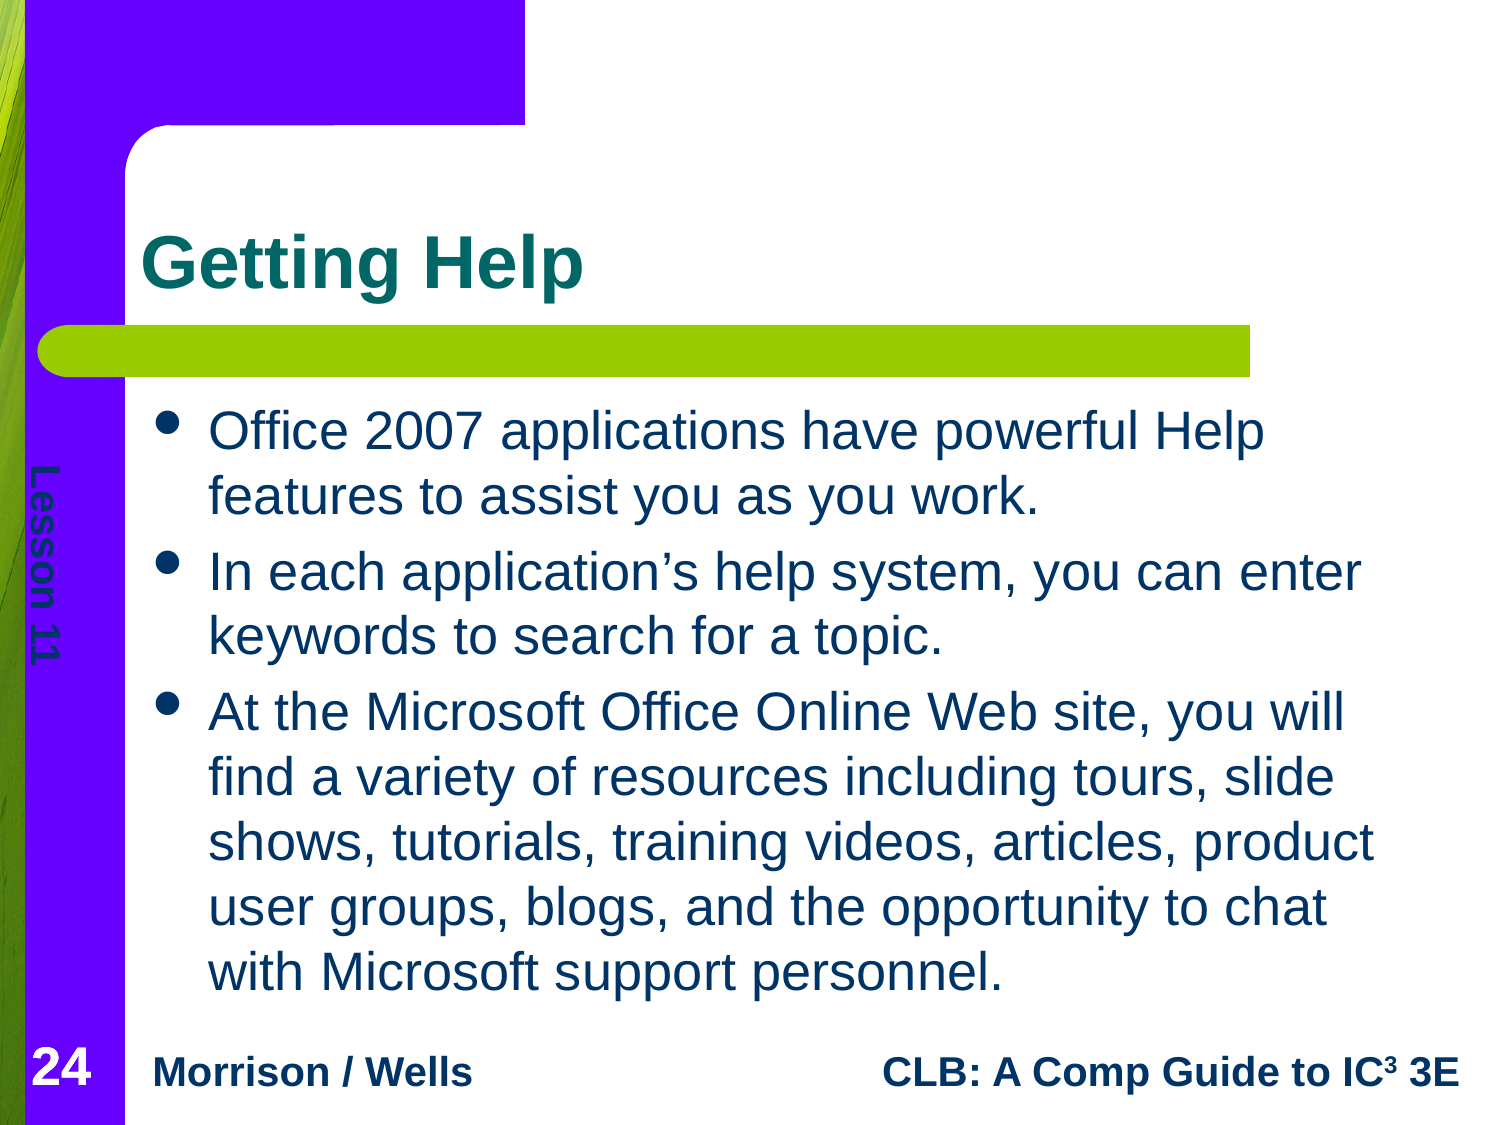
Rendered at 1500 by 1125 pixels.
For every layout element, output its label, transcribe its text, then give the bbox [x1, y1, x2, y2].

picture [0, 0, 25, 1125]
title Getting Help [124, 124, 1463, 313]
text_box 24 [13, 1023, 111, 1105]
list Office 2007 applications have powerful Help features to assist you as you work. In each application’s help system, you can enter keywords to search for a topic. At the Microsoft Office Online Web site, you will find a variety of resources including tours, slide shows, tutorials, training videos, articles, product user groups, blogs, and the opportunity to chat with Microsoft support personnel. [137, 387, 1400, 999]
